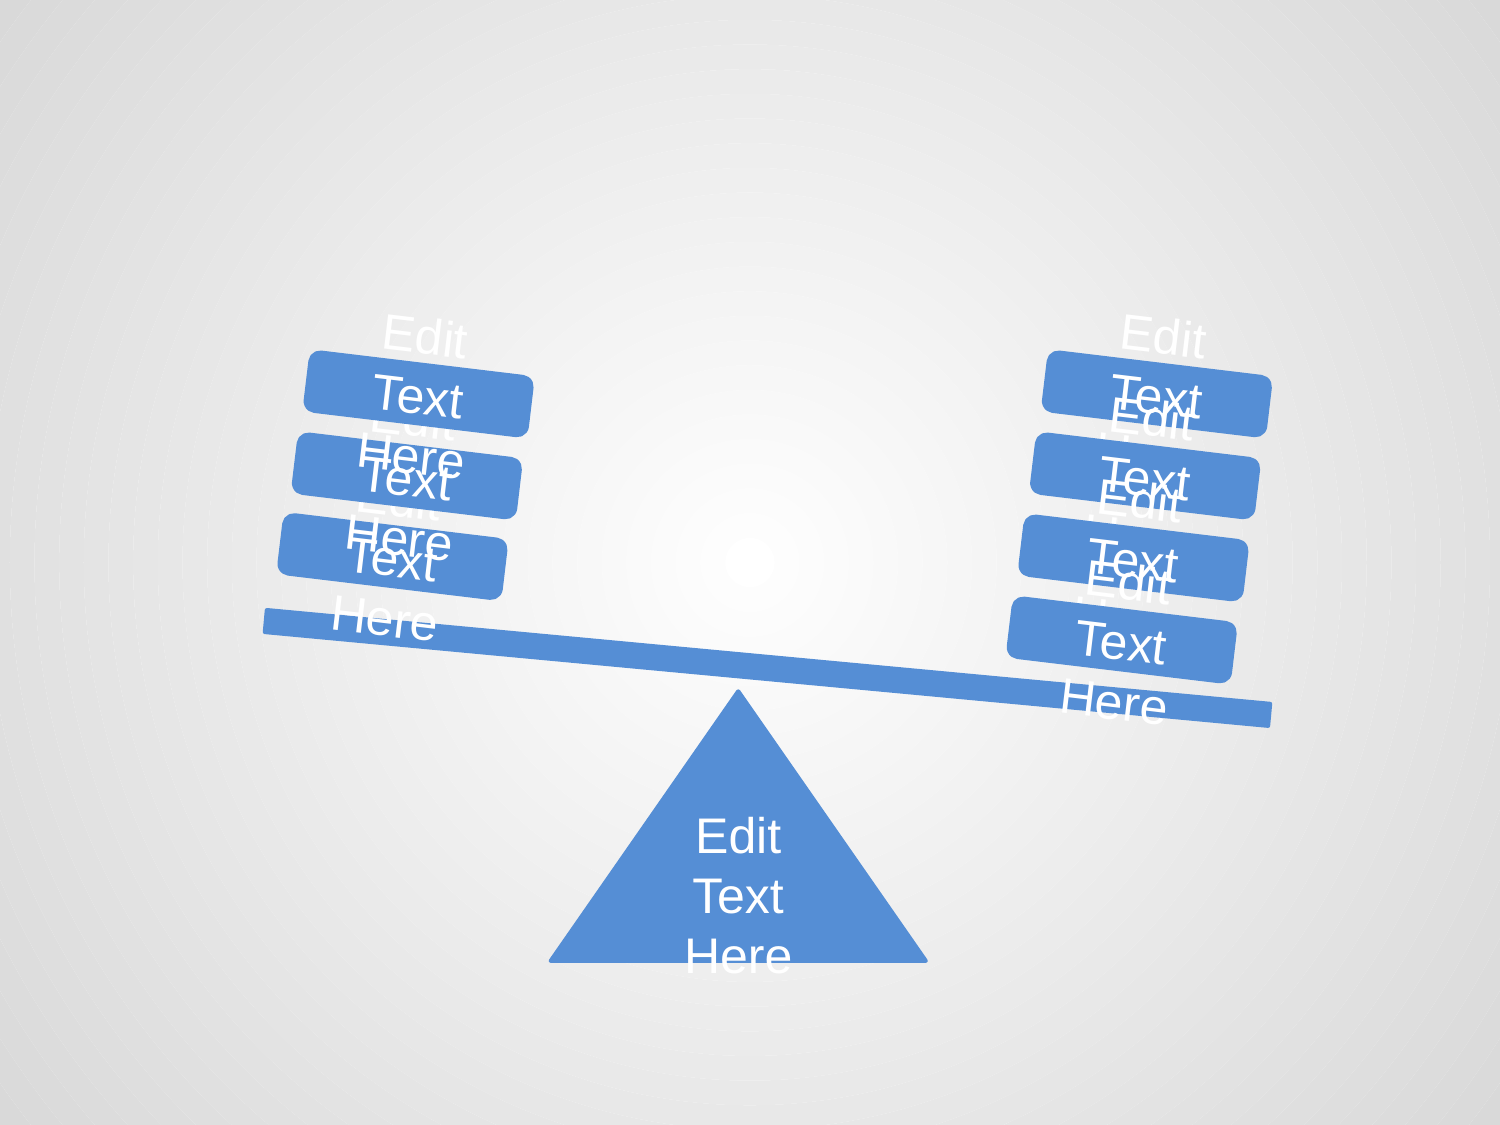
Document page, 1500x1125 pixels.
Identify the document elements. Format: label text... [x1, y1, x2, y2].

text_box Edit Text Here [291, 432, 522, 520]
text_box Edit Text Here [1018, 514, 1249, 602]
text_box Edit Text Here [1030, 432, 1261, 520]
text_box Edit Text Here [277, 513, 508, 600]
text_box Edit Text Here [303, 350, 534, 438]
text_box [262, 608, 1273, 728]
text_box Edit Text Here [1006, 596, 1237, 684]
text_box Edit Text Here [548, 689, 928, 963]
text_box Edit Text Here [1041, 350, 1272, 438]
